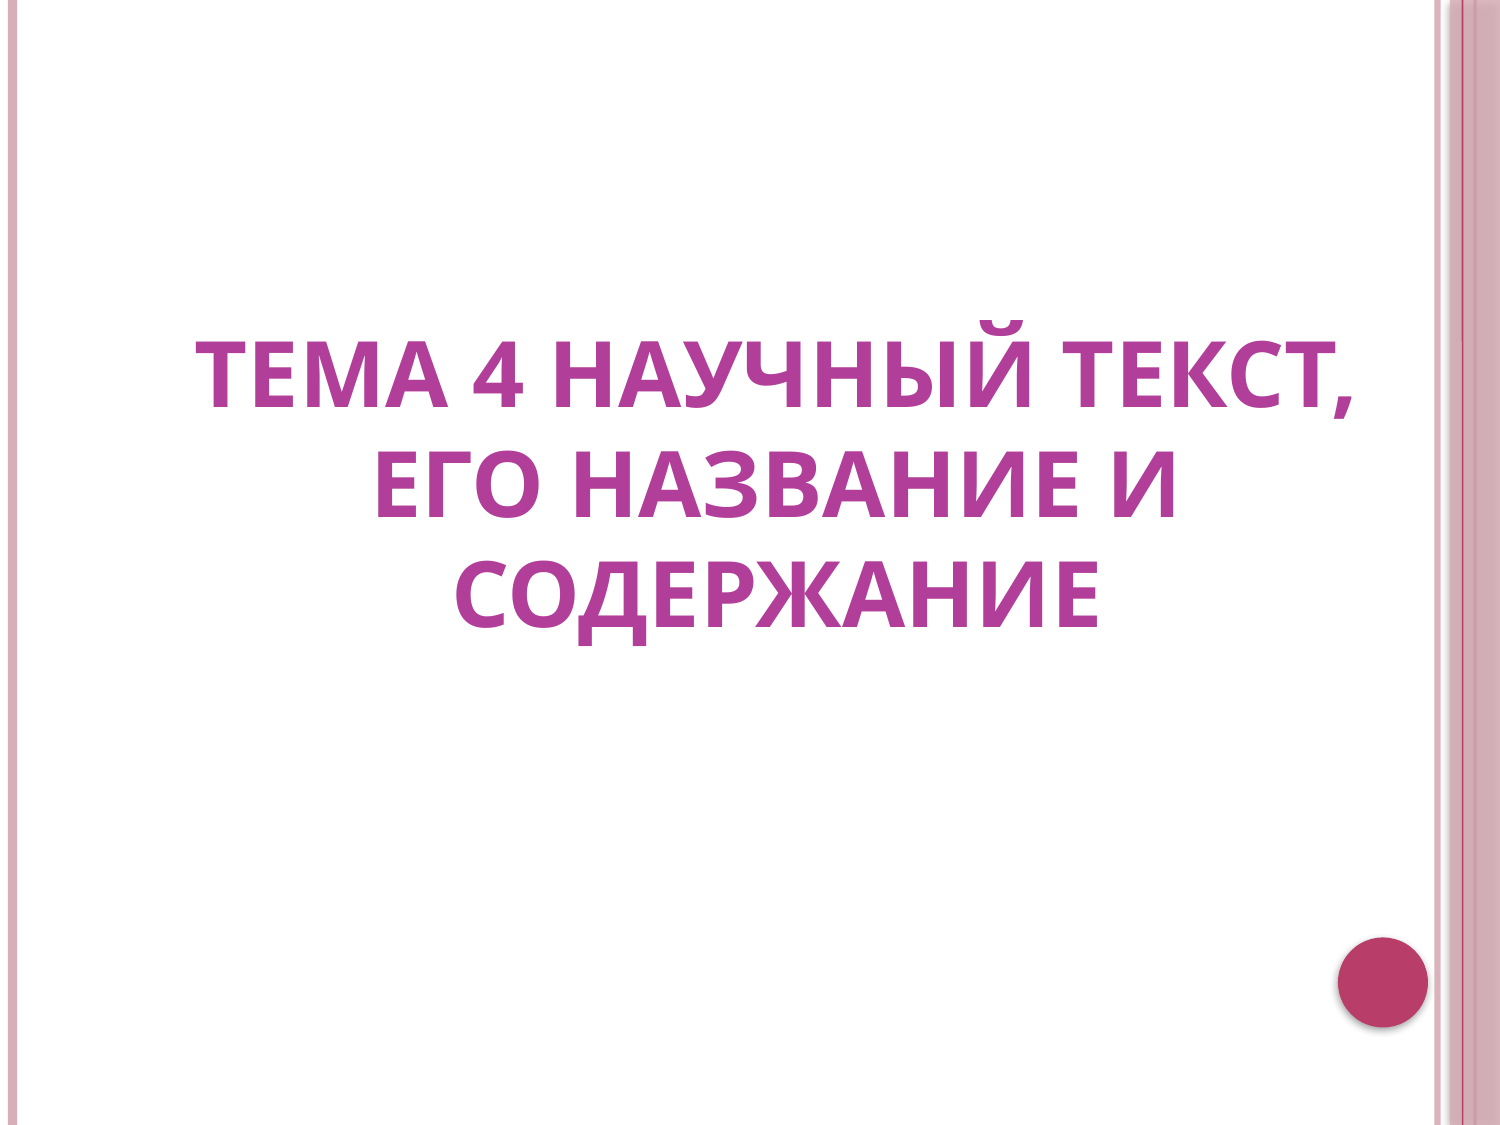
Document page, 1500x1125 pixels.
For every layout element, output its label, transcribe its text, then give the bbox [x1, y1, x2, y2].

title Тема 4 Научный текст, его название и содержание [105, 152, 1449, 729]
